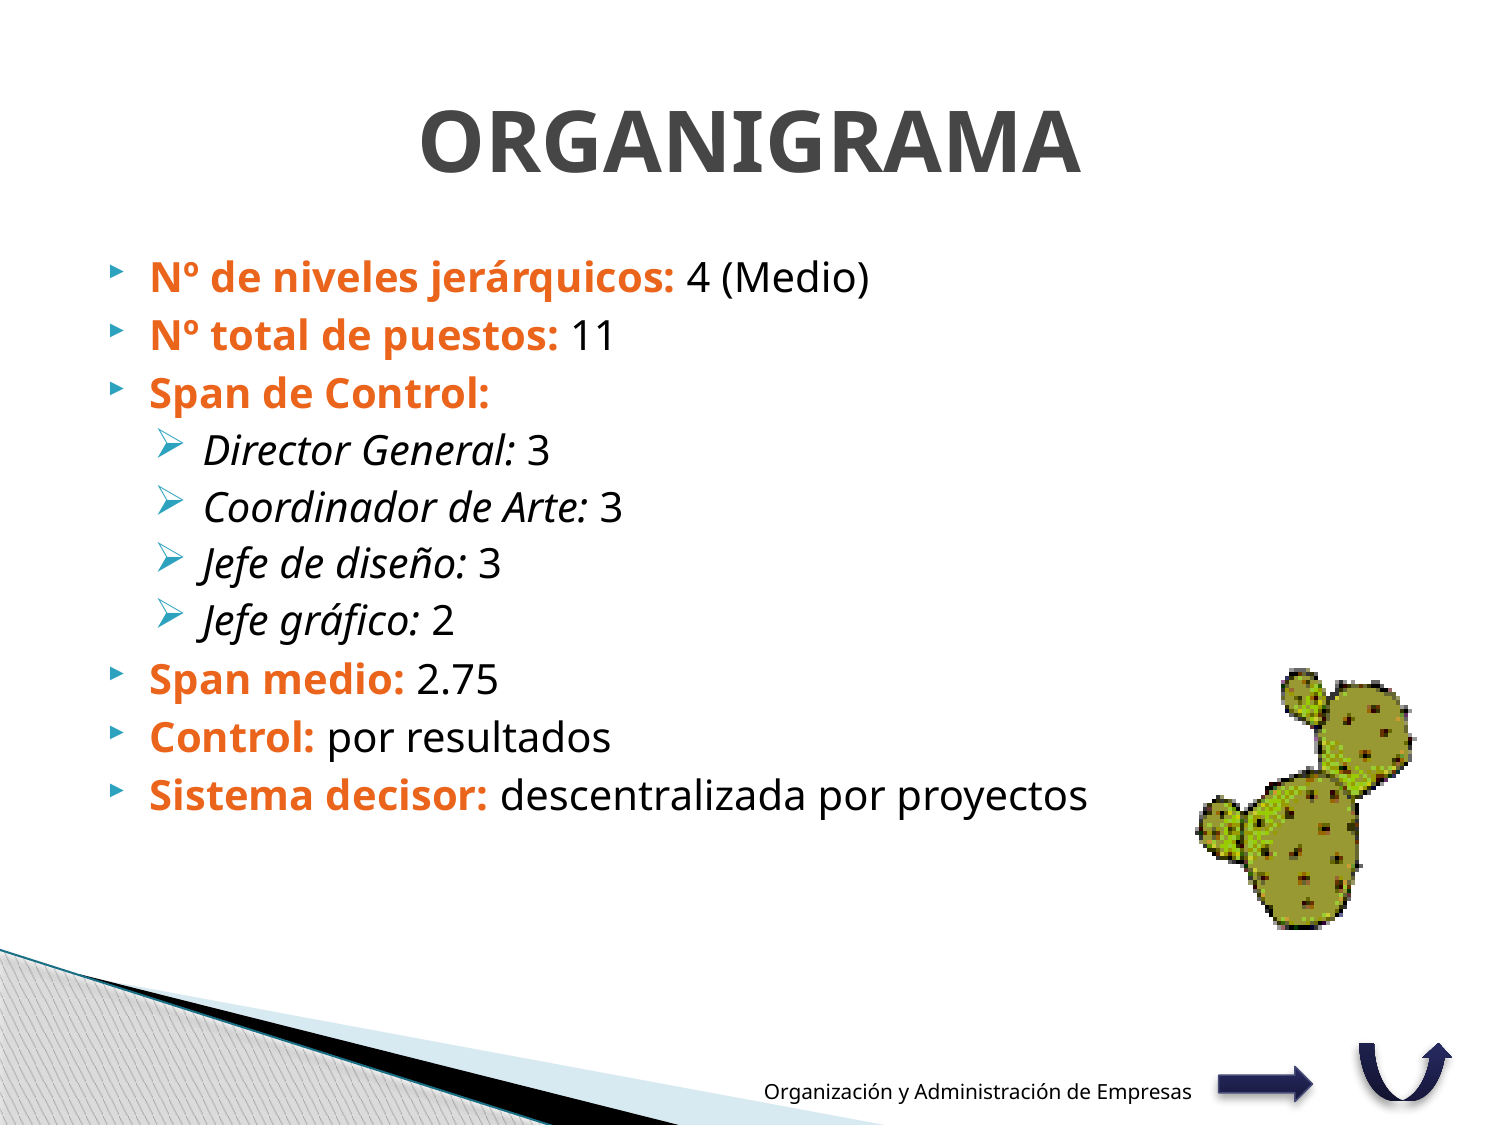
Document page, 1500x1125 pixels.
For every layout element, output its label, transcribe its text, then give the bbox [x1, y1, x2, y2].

text_box [1217, 1065, 1314, 1103]
list Nº de niveles jerárquicos: 4 (Medio) Nº total de puestos: 11 Span de Control: Director General: 3 Coordinador de Arte: 3 Jefe de diseño: 3 Jefe gráfico: 2 Span medio: 2.75 Control: por resultados Sistema decisor: descentralizada por proyectos [75, 243, 1425, 986]
text_box [1359, 1042, 1452, 1102]
footer Organización y Administración de Empresas [718, 1051, 1207, 1112]
picture [1171, 656, 1418, 931]
title ORGANIGRAMA [75, 45, 1425, 233]
